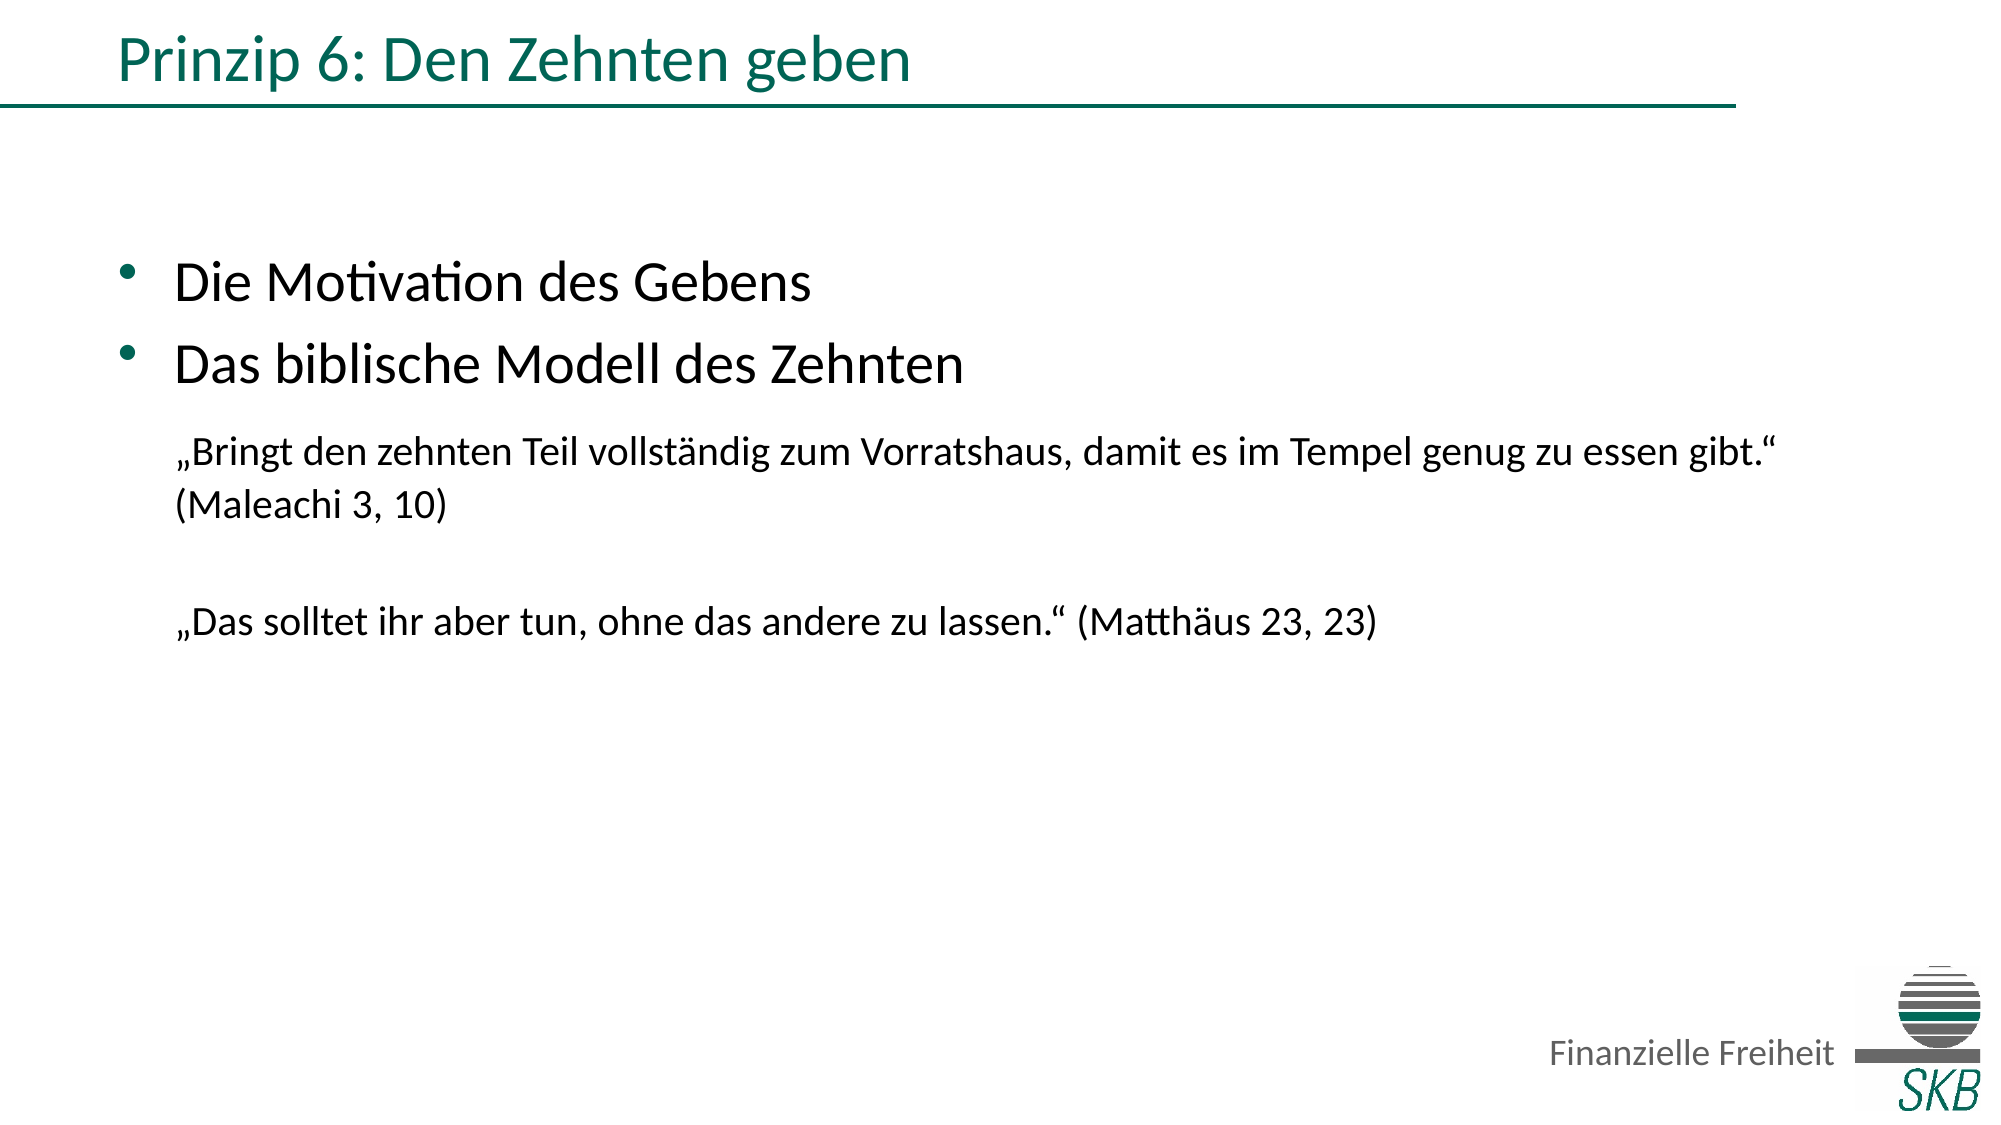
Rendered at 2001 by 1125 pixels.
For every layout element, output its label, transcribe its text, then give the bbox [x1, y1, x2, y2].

text_box Prinzip 6: Den Zehnten geben [102, 7, 1300, 80]
list Die Motivation des Gebens Das biblische Modell des Zehnten „Bringt den zehnten Teil vollständig zum Vorratshaus, damit es im Tempel genug zu essen gibt.“ (Maleachi 3, 10) „Das solltet ihr aber tun, ohne das andere zu lassen.“ (Matthäus 23, 23) [117, 243, 1792, 944]
picture [1855, 966, 1981, 1111]
